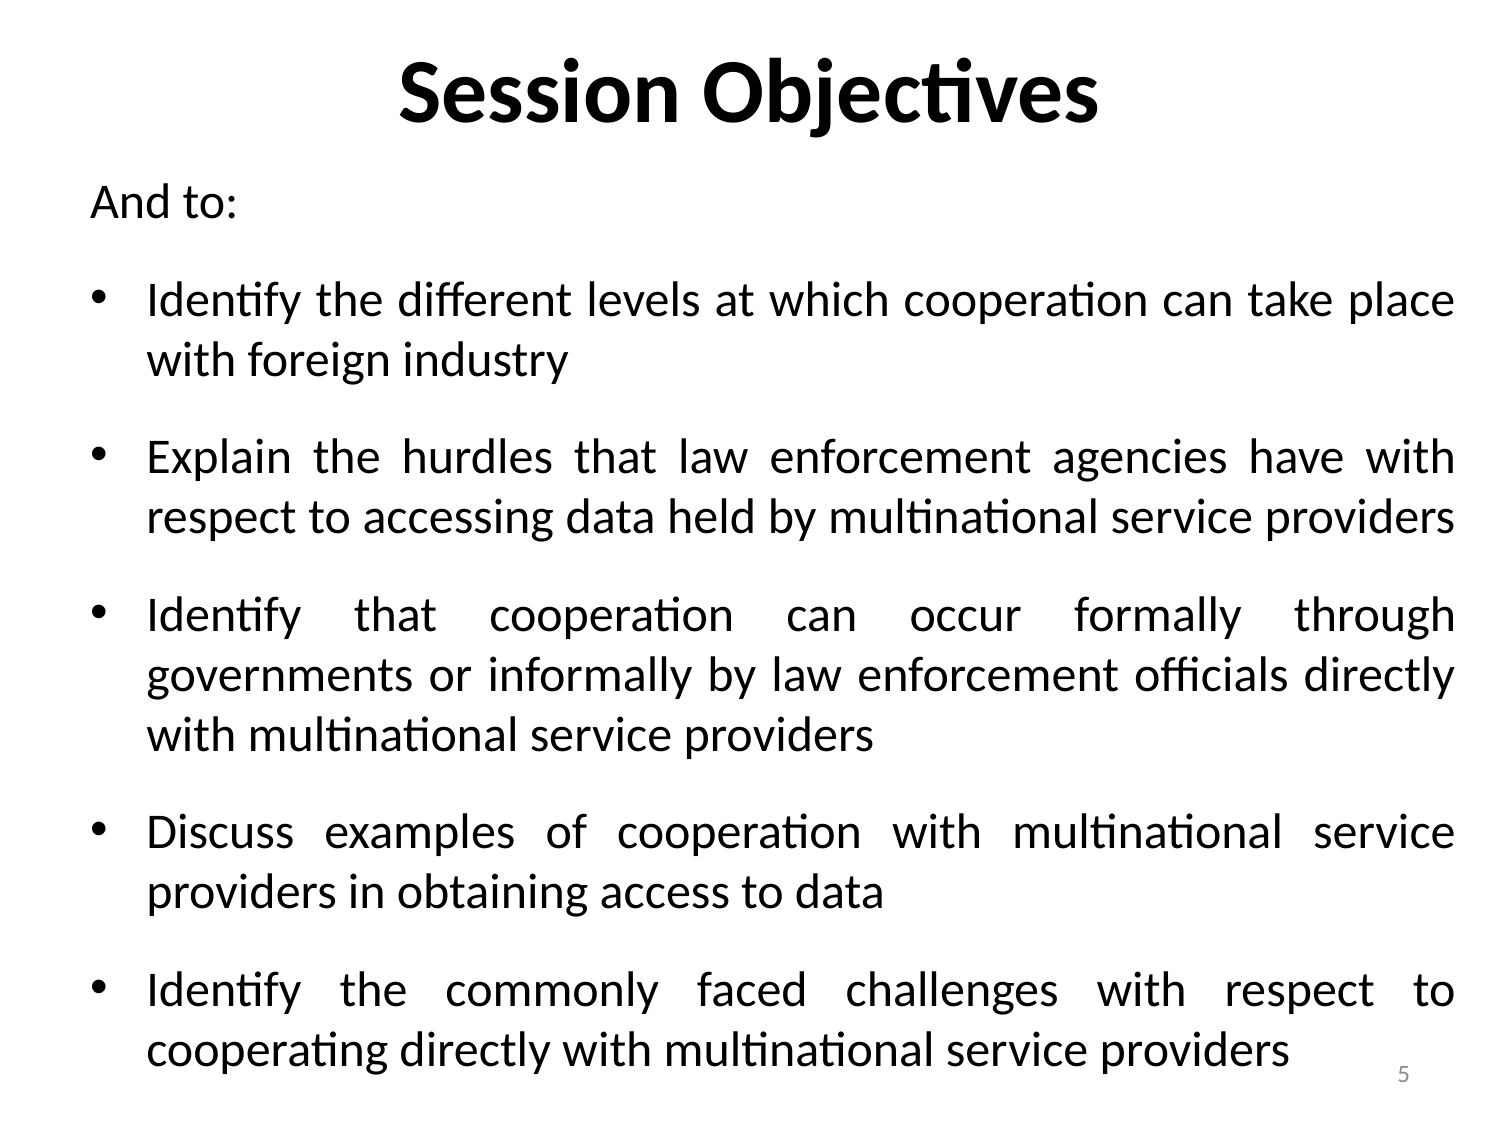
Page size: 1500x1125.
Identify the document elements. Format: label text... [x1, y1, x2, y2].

list And to: Identify the different levels at which cooperation can take place with foreign industry Explain the hurdles that law enforcement agencies have with respect to accessing data held by multinational service providers Identify that cooperation can occur formally through governments or informally by law enforcement officials directly with multinational service providers Discuss examples of cooperation with multinational service providers in obtaining access to data Identify the commonly faced challenges with respect to cooperating directly with multinational service providers [75, 160, 1472, 1062]
slide_number 5 [1074, 1042, 1425, 1103]
title Session Objectives [75, 23, 1425, 151]
